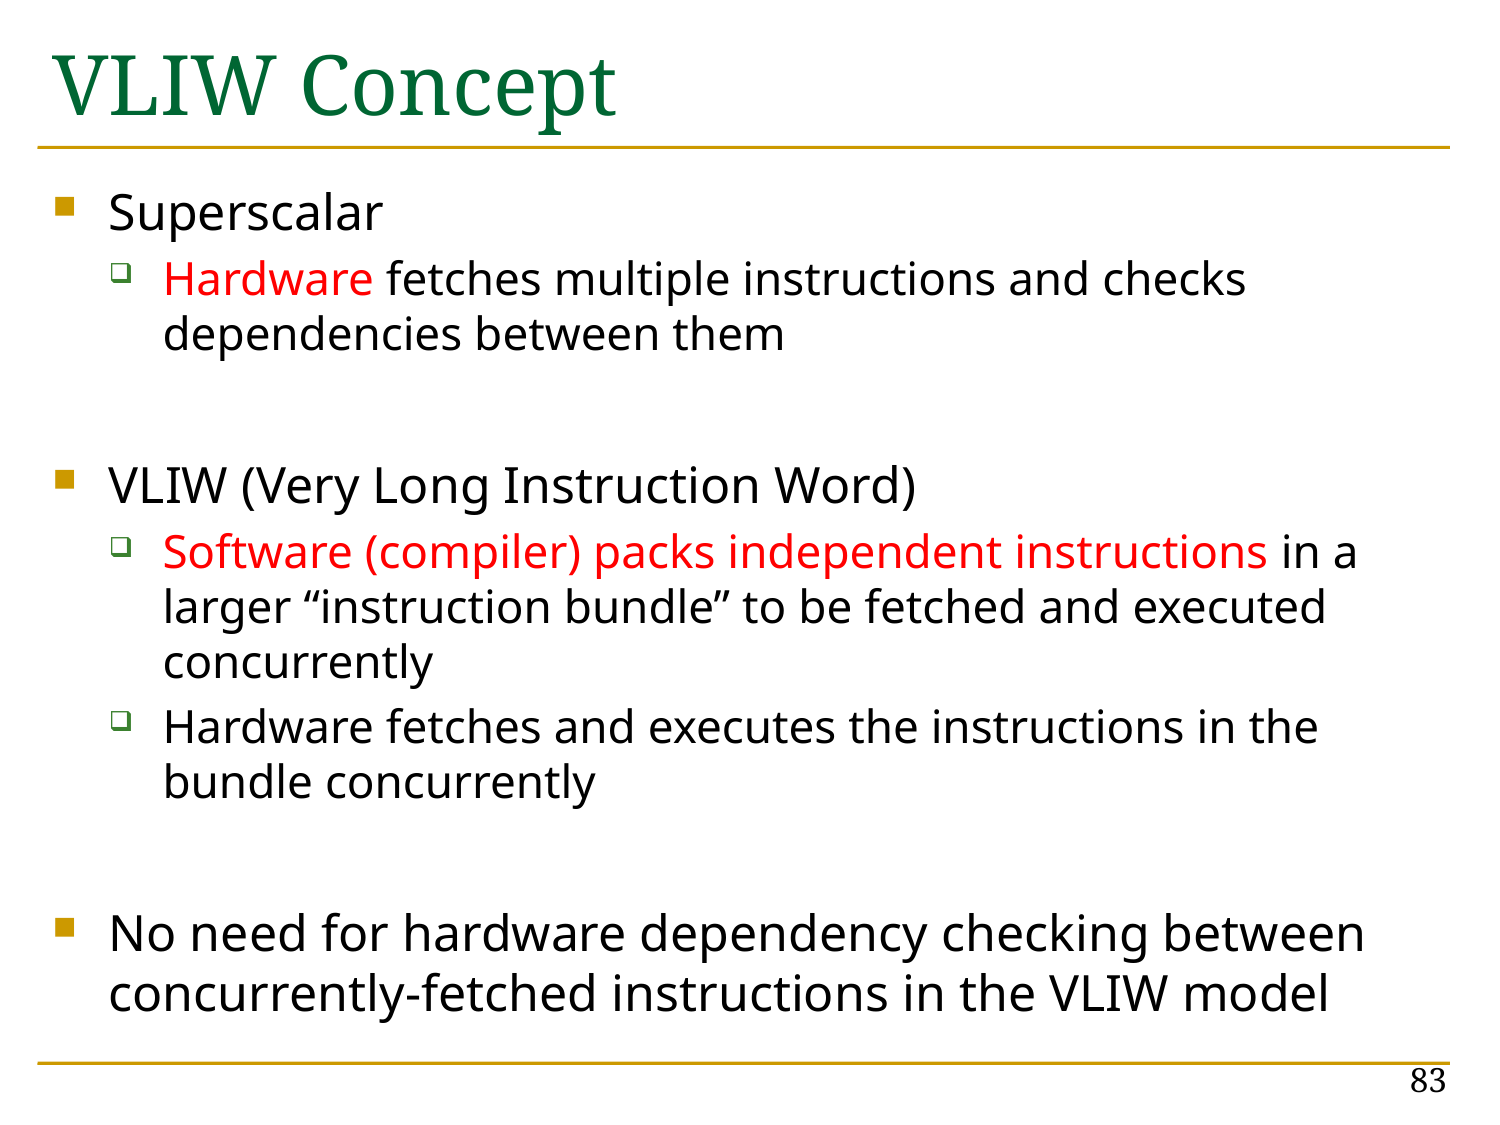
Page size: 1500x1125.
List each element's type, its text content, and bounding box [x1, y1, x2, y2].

slide_number 83 [1111, 1036, 1462, 1112]
title VLIW Concept [37, 24, 1450, 172]
list Superscalar Hardware fetches multiple instructions and checks dependencies between them VLIW (Very Long Instruction Word) Software (compiler) packs independent instructions in a larger “instruction bundle” to be fetched and executed concurrently Hardware fetches and executes the instructions in the bundle concurrently No need for hardware dependency checking between concurrently-fetched instructions in the VLIW model [37, 172, 1450, 1025]
